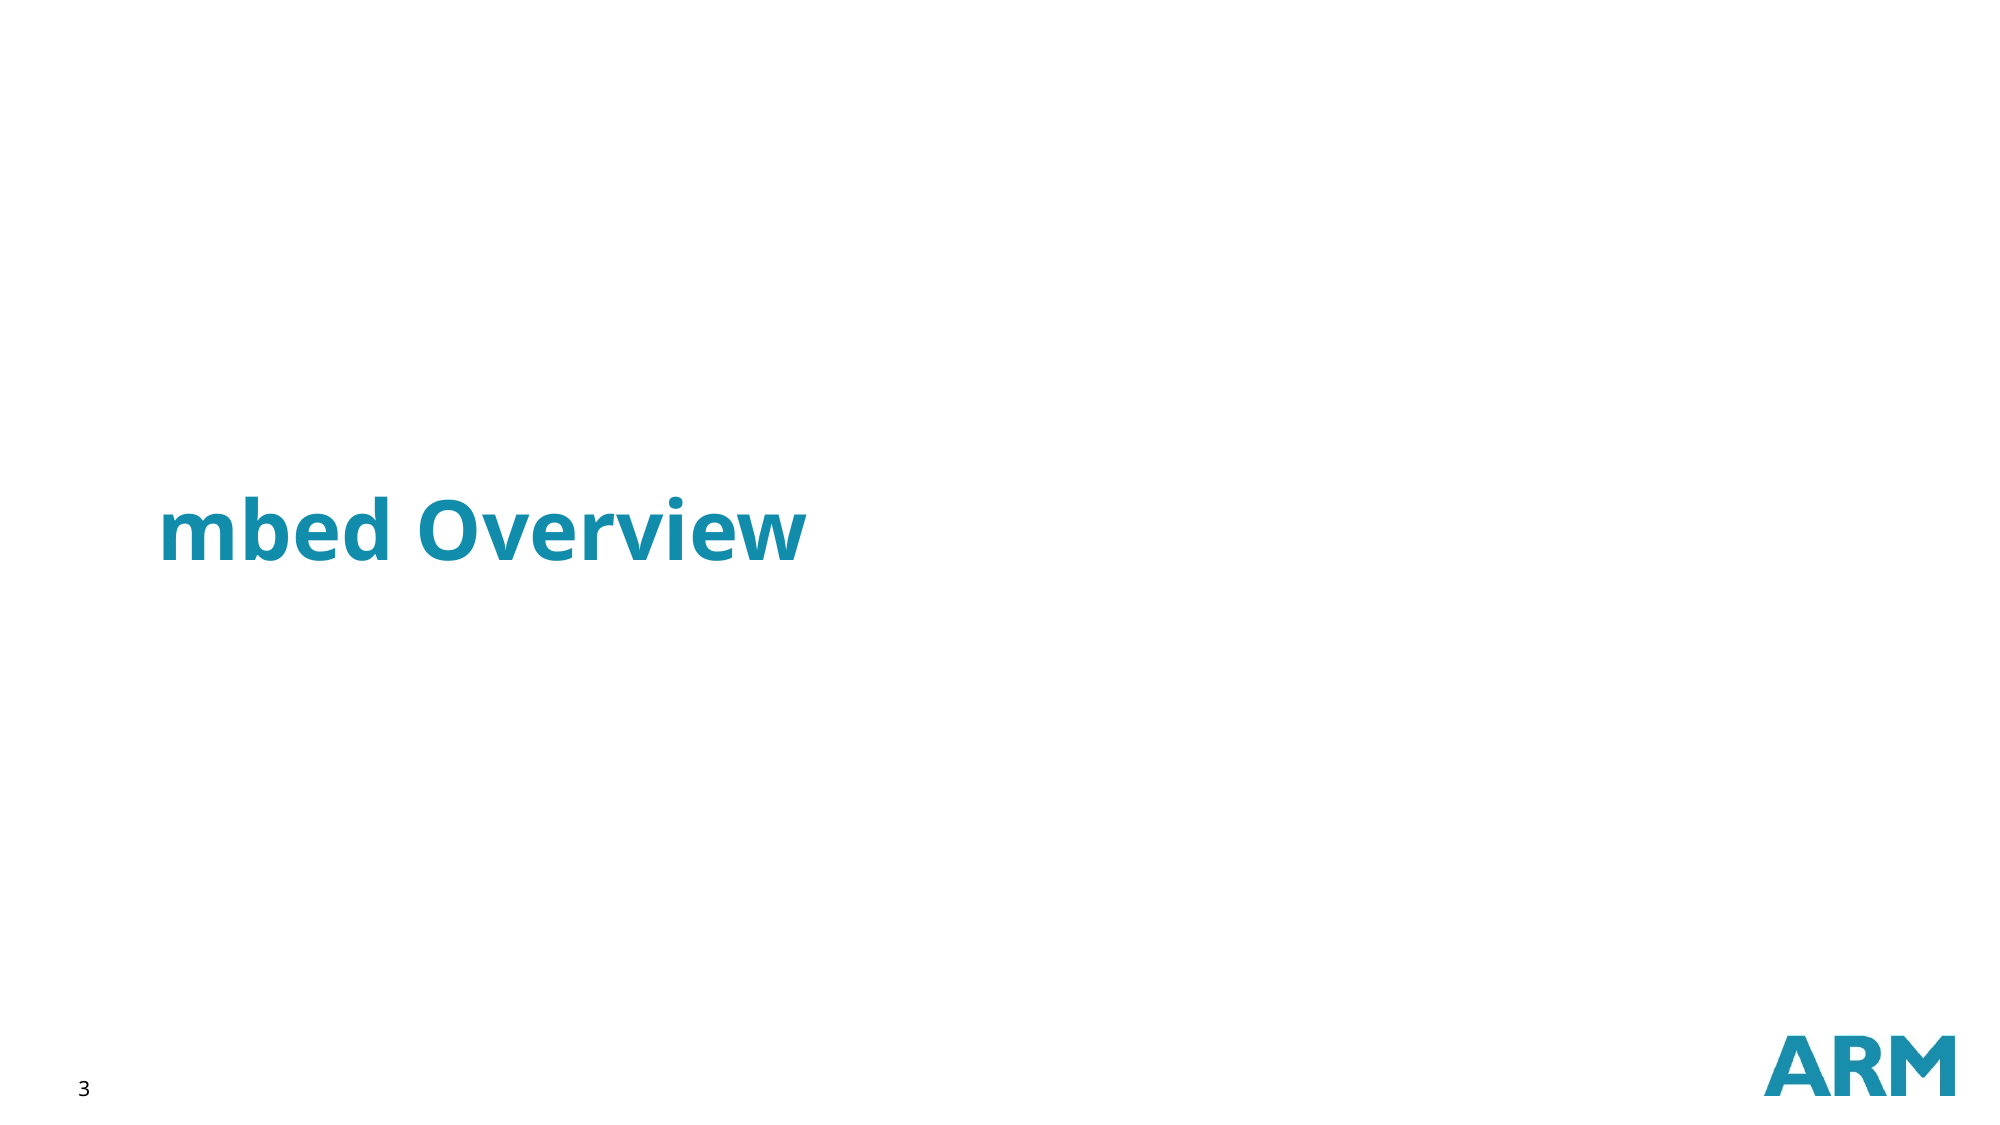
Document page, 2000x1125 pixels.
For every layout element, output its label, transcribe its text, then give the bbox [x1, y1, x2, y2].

title mbed Overview [157, 477, 1858, 777]
picture [1763, 1035, 1955, 1096]
